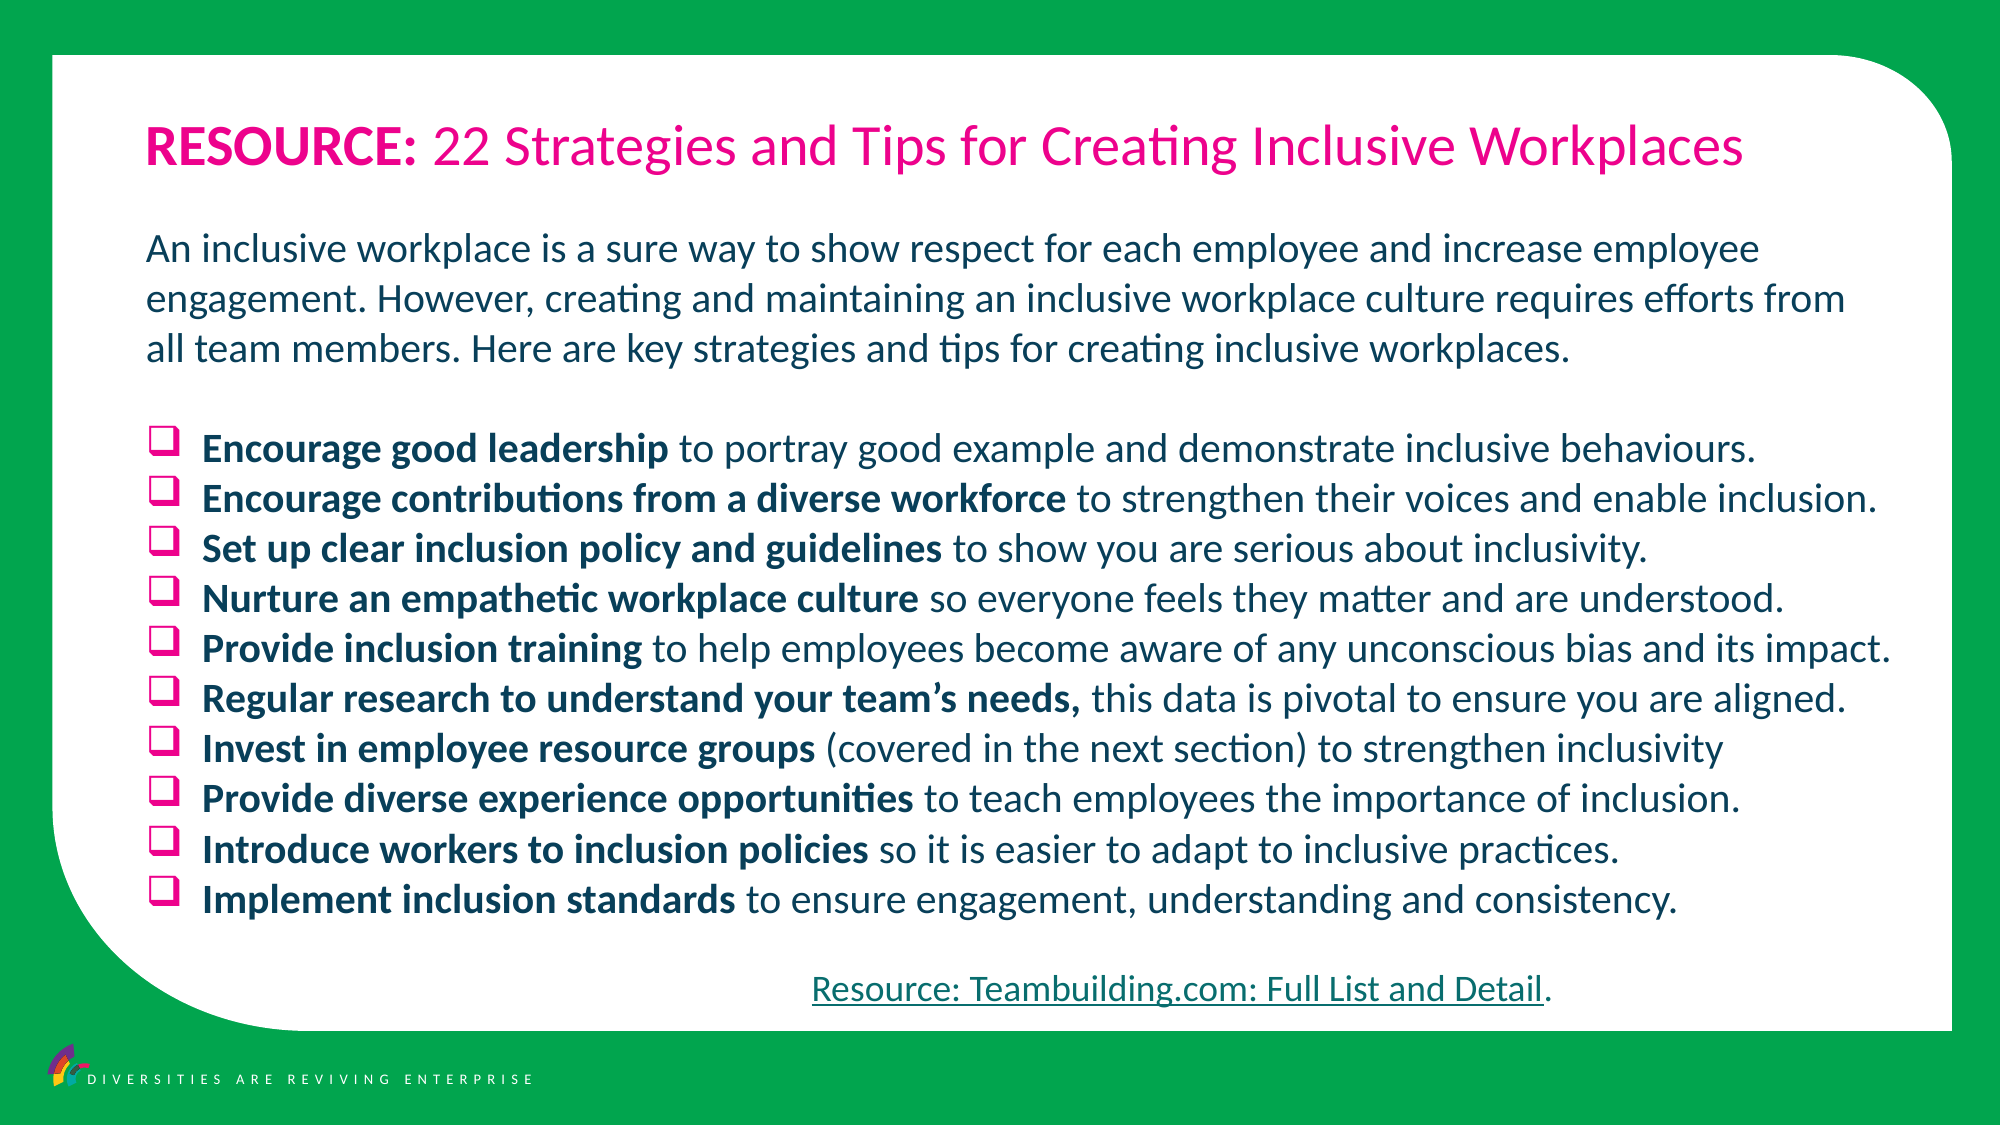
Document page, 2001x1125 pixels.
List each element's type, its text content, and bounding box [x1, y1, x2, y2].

list RESOURCE: 22 Strategies and Tips for Creating Inclusive Workplaces [130, 107, 1869, 240]
list An inclusive workplace is a sure way to show respect for each employee and increase employee engagement. However, creating and maintaining an inclusive workplace culture requires efforts from all team members. Here are key strategies and tips for creating inclusive workplaces. Encourage good leadership to portray good example and demonstrate inclusive behaviours. Encourage contributions from a diverse workforce to strengthen their voices and enable inclusion. Set up clear inclusion policy and guidelines to show you are serious about inclusivity. Nurture an empathetic workplace culture so everyone feels they matter and are understood. Provide inclusion training to help employees become aware of any unconscious bias and its impact. Regular research to understand your team’s needs, this data is pivotal to ensure you are aligned. Invest in employee resource groups (covered in the next section) to strengthen inclusivity Provide diverse experience opportunities to teach employees the importance of inclusion. Introduce workers to inclusion policies so it is easier to adapt to inclusive practices. Implement inclusion standards to ensure engagement, understanding and consistency. [130, 213, 1908, 846]
text_box Resource: Teambuilding.com: Full List and Detail. [796, 956, 1925, 1017]
